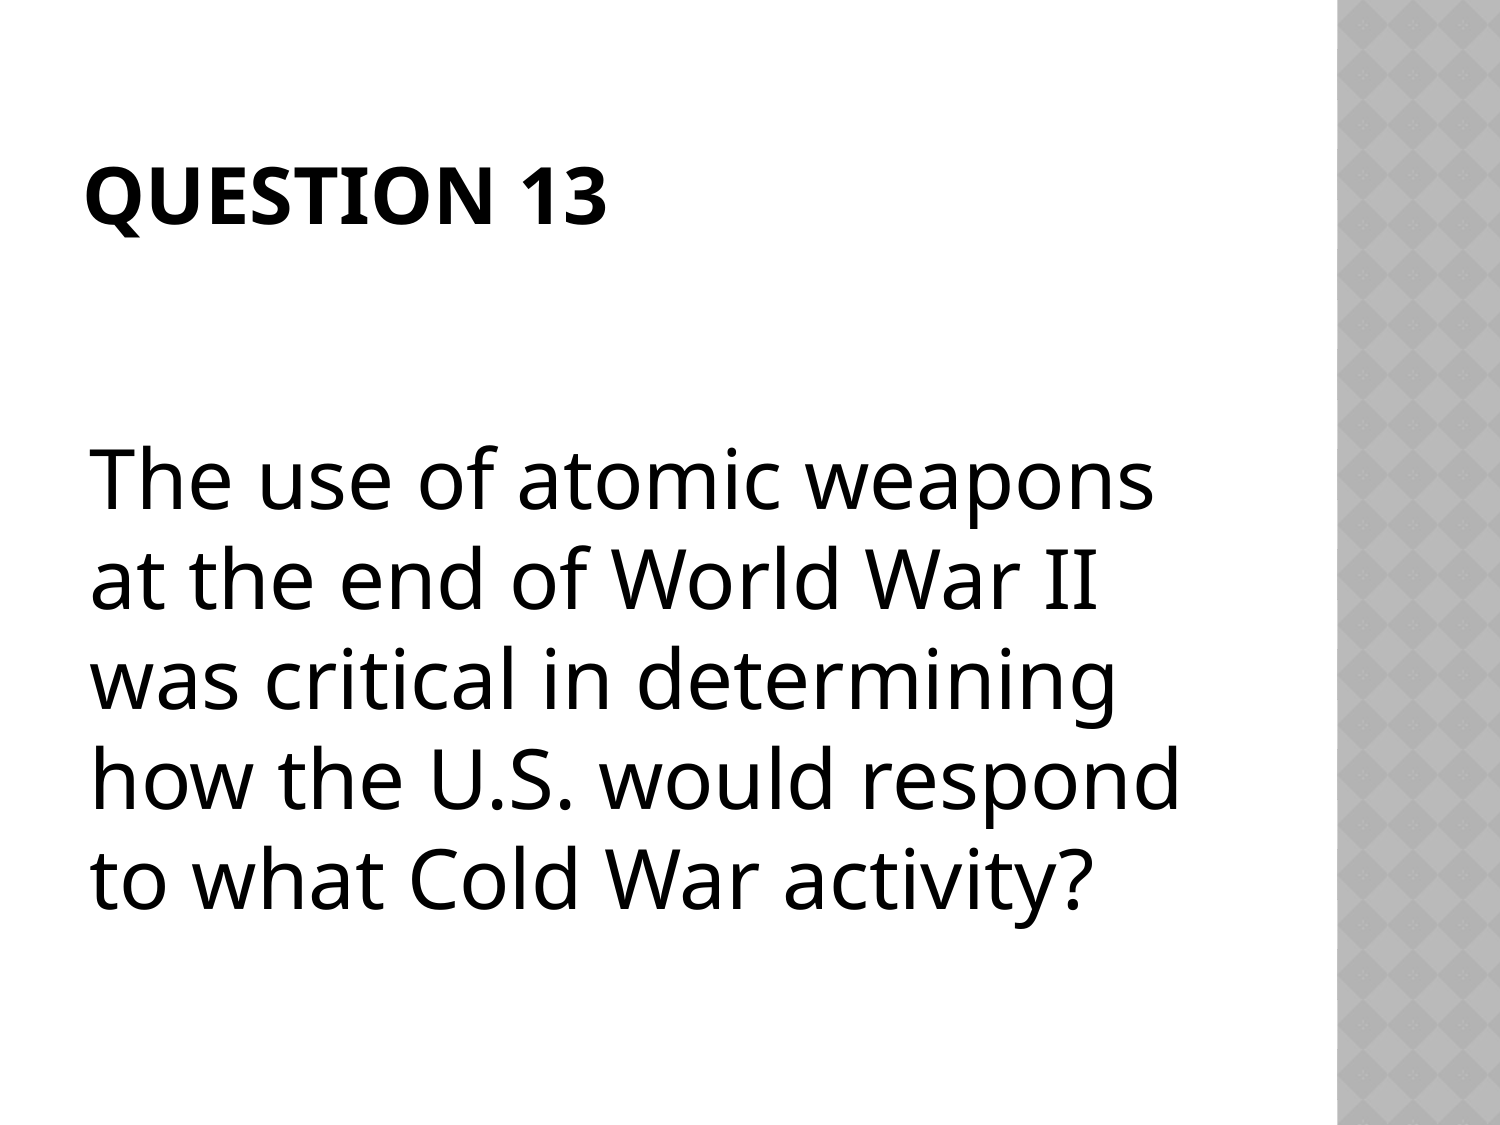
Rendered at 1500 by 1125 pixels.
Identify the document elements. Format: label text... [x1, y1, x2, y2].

list The use of atomic weapons at the end of World War II was critical in determining how the U.S. would respond to what Cold War activity? [75, 264, 1263, 1059]
title Question 13 [75, 52, 1263, 240]
